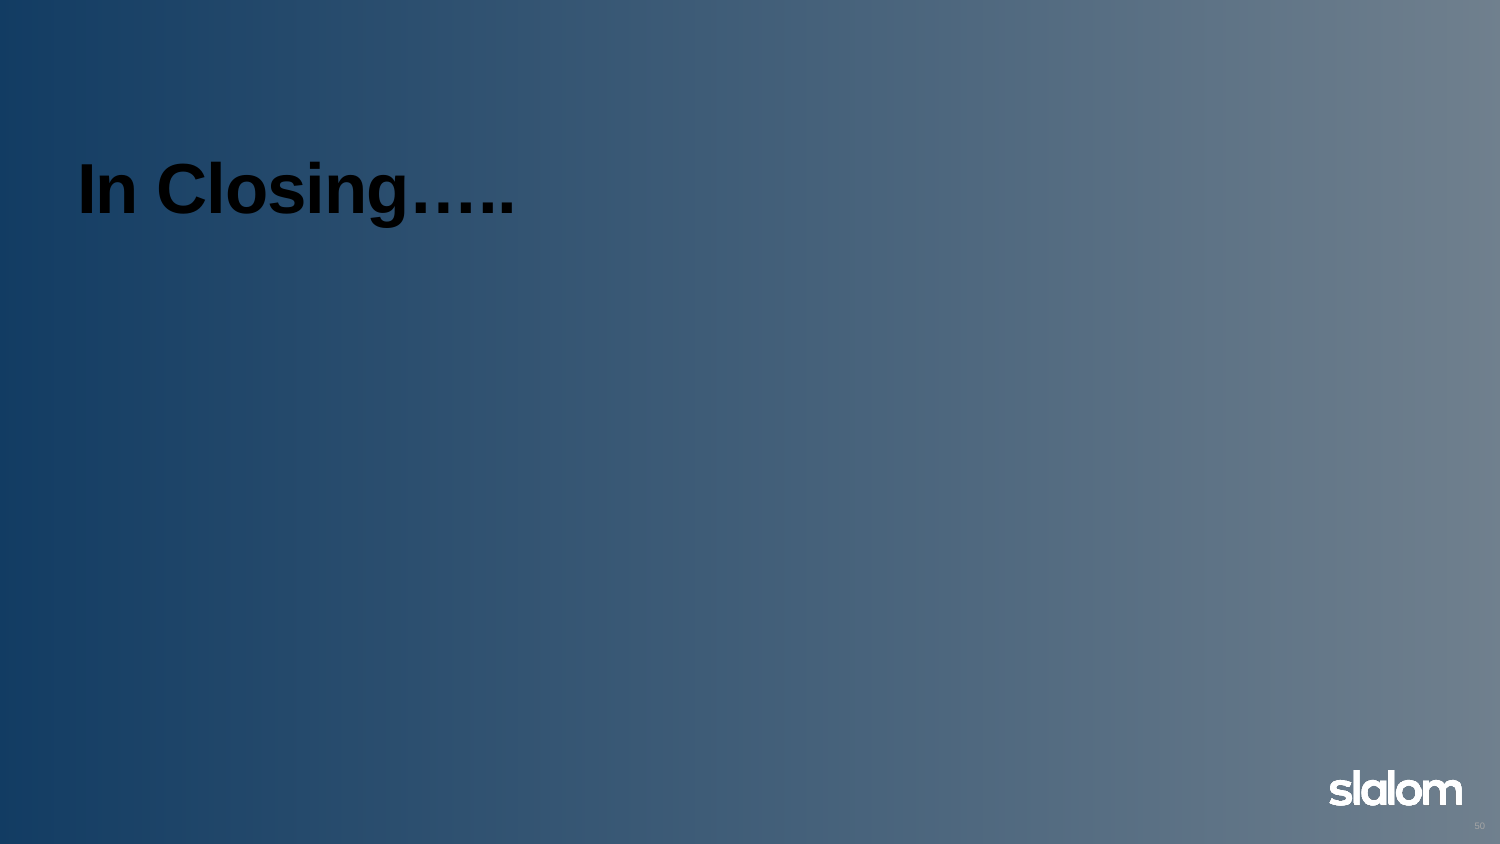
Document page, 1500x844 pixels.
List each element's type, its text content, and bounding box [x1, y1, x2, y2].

slide_number 50 [1149, 813, 1500, 838]
title In Closing….. [77, 154, 1420, 228]
picture [1329, 770, 1462, 806]
